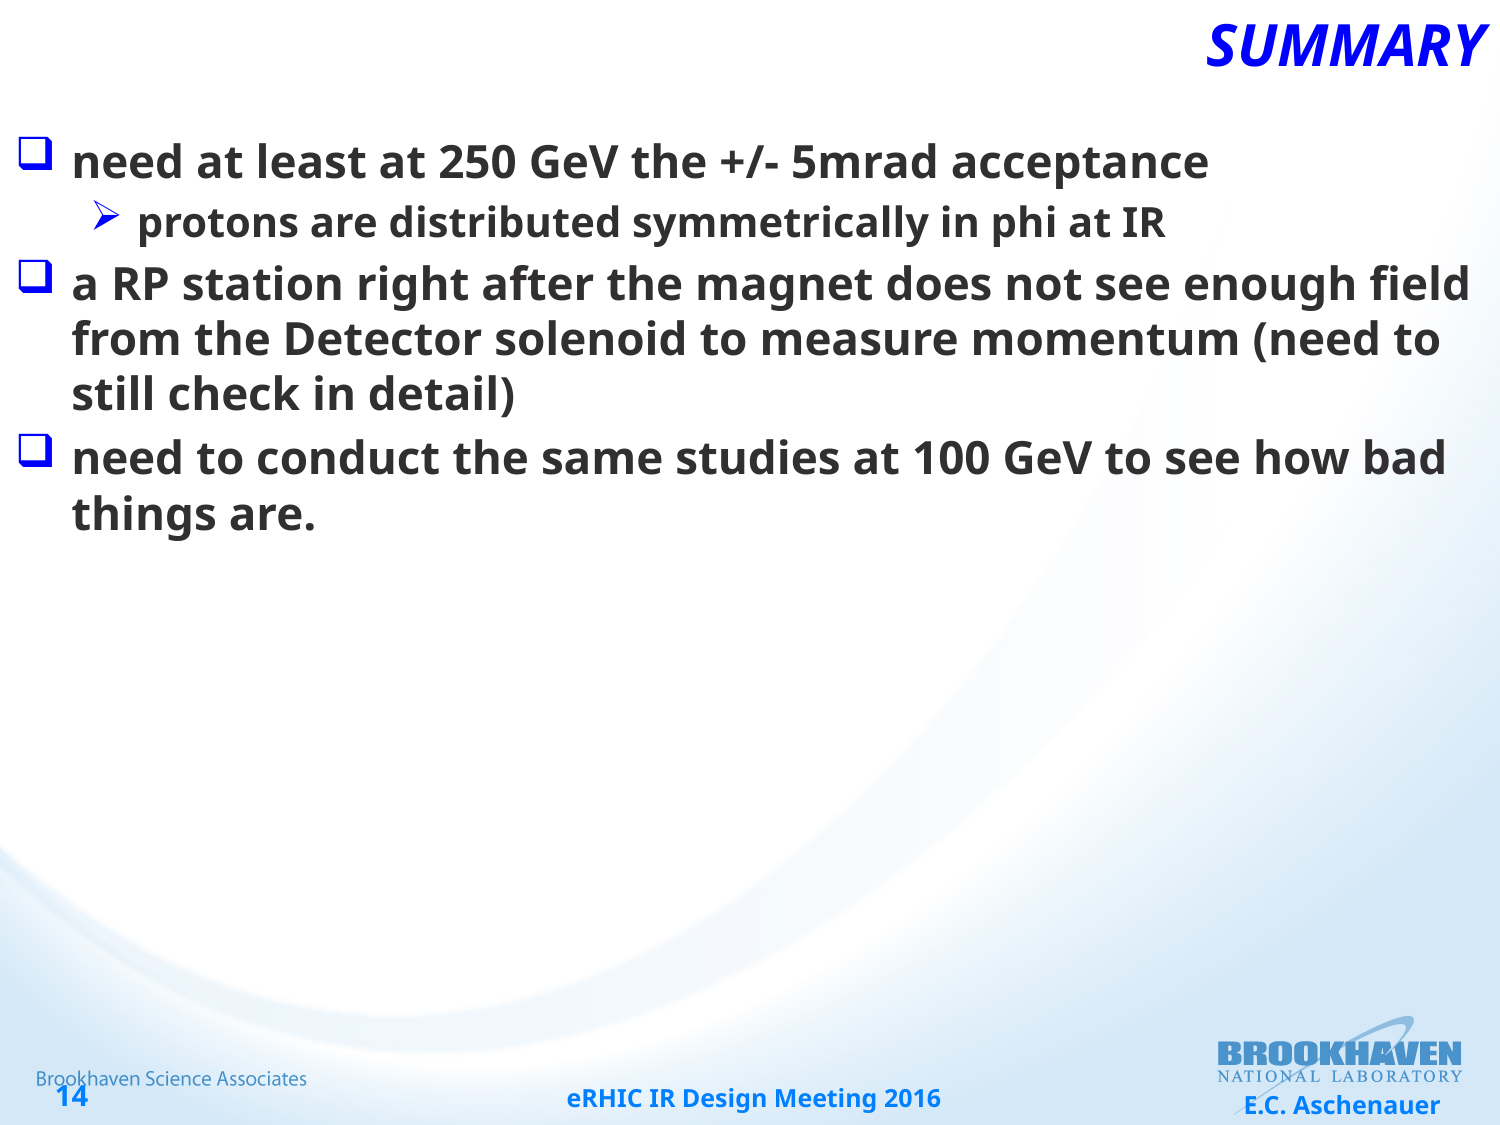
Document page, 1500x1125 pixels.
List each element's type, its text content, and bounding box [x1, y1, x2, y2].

picture [0, 1, 1500, 124]
footer eRHIC IR Design Meeting 2016 [310, 1063, 1199, 1125]
list need at least at 250 GeV the +/- 5mrad acceptance protons are distributed symmetrically in phi at IR a RP station right after the magnet does not see enough field from the Detector solenoid to measure momentum (need to still check in detail) need to conduct the same studies at 100 GeV to see how bad things are. [0, 124, 1500, 1013]
slide_number 14 [3, 1064, 104, 1125]
picture [0, 1013, 1500, 1125]
title Summary [124, 0, 1500, 101]
slide_number E.C. Aschenauer [1204, 1063, 1481, 1125]
